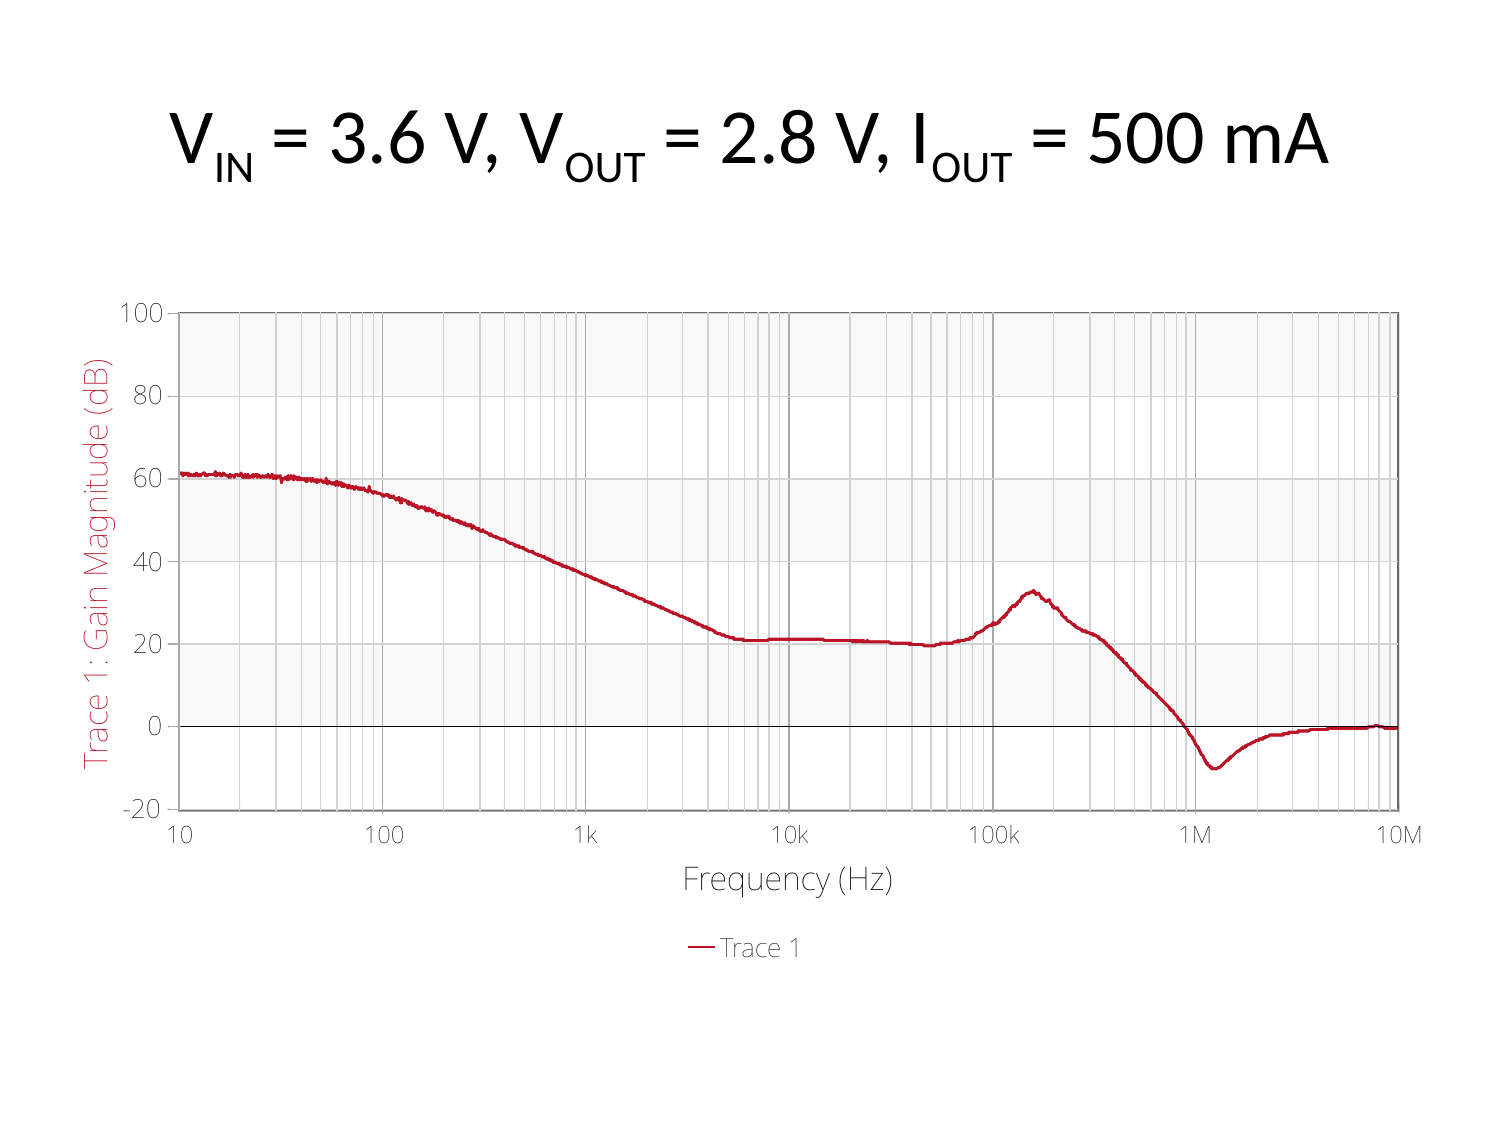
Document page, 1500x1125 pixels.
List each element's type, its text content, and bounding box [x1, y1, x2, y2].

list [74, 296, 1426, 972]
title VIN = 3.6 V, VOUT = 2.8 V, IOUT = 500 mA [75, 45, 1425, 233]
